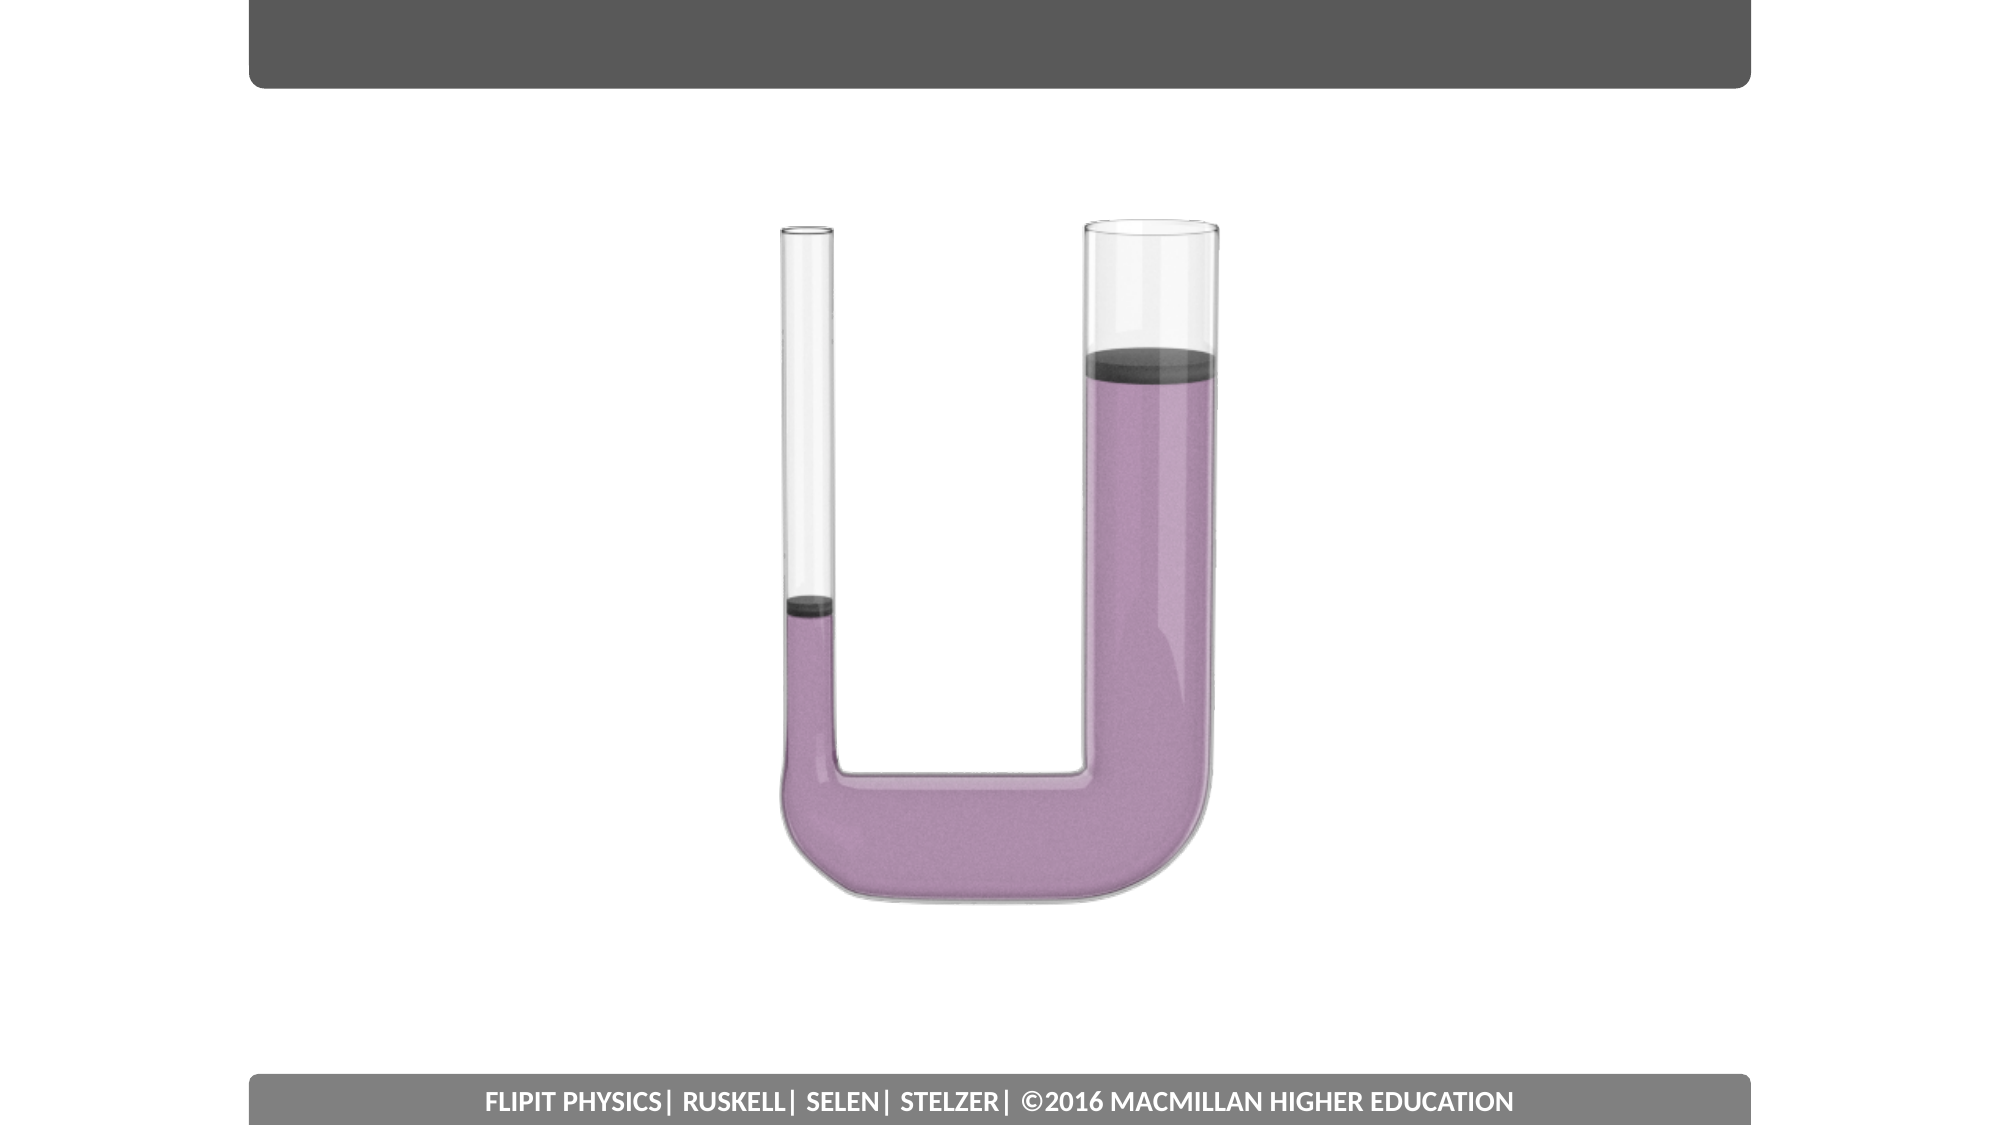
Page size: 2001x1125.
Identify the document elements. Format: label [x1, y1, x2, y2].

text_box [248, 0, 1752, 89]
text_box [249, 1074, 1750, 1125]
picture [779, 219, 1221, 906]
